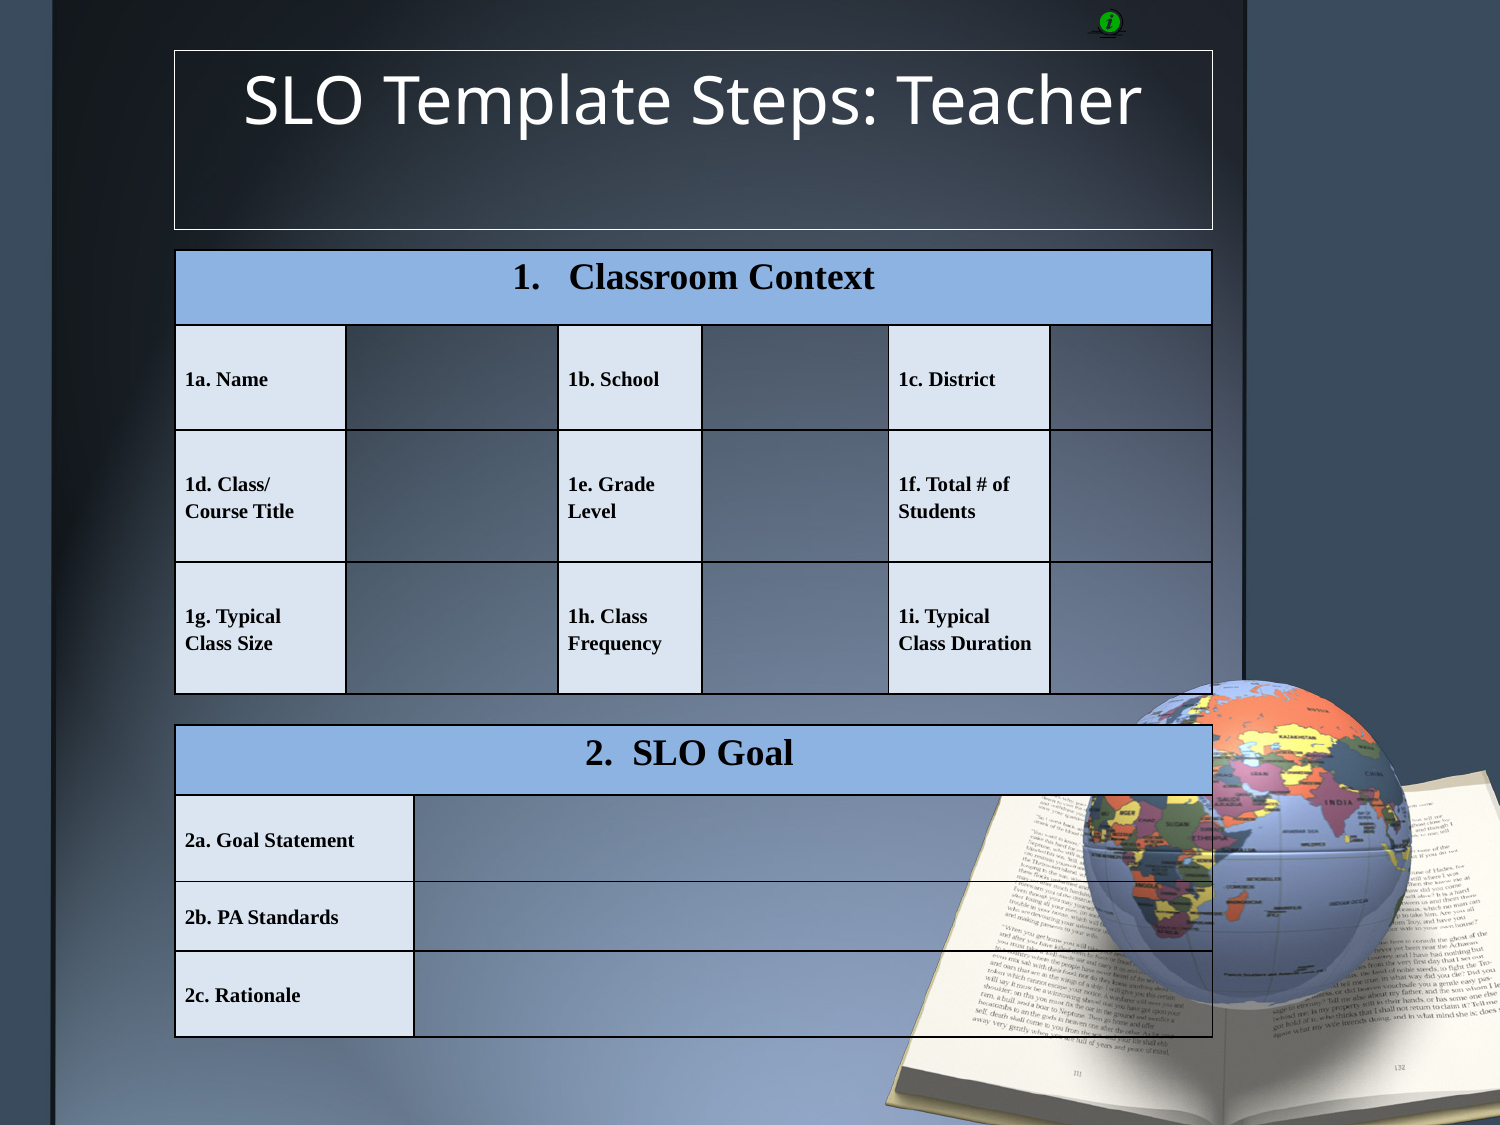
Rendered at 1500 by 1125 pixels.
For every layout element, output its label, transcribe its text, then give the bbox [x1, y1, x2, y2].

text_box SLO Template Steps: Teacher [174, 50, 1213, 230]
table_header Classroom Context [176, 251, 1211, 324]
table_cell [703, 563, 888, 693]
table_cell 2c. Rationale [176, 952, 413, 1036]
table_cell 1g. Typical Class Size [176, 563, 345, 693]
table_cell 1h. Class Frequency [559, 563, 701, 693]
table_cell 2a. Goal Statement [176, 796, 413, 881]
table_cell [347, 563, 557, 693]
table_cell 1c. District [889, 326, 1049, 429]
table_cell 1e. Grade Level [559, 431, 701, 561]
table_cell 1d. Class/ Course Title [176, 431, 345, 561]
table_cell [1051, 563, 1211, 693]
table_cell 2b. PA Standards [176, 882, 413, 950]
table_cell [703, 326, 888, 429]
picture [0, 0, 1500, 1125]
table_cell [415, 952, 1212, 1036]
table_cell [1051, 326, 1211, 429]
table_cell 1b. School [559, 326, 701, 429]
table_cell 1a. Name [176, 326, 345, 429]
table_cell [1051, 431, 1211, 561]
table_cell [703, 431, 888, 561]
table_header 2. SLO Goal [176, 726, 1212, 794]
table_cell [415, 882, 1212, 950]
table_cell 1f. Total # of Students [889, 431, 1049, 561]
table_cell [347, 326, 557, 429]
table_cell 1i. Typical Class Duration [889, 563, 1049, 693]
table_cell [347, 431, 557, 561]
table_cell [415, 796, 1212, 881]
